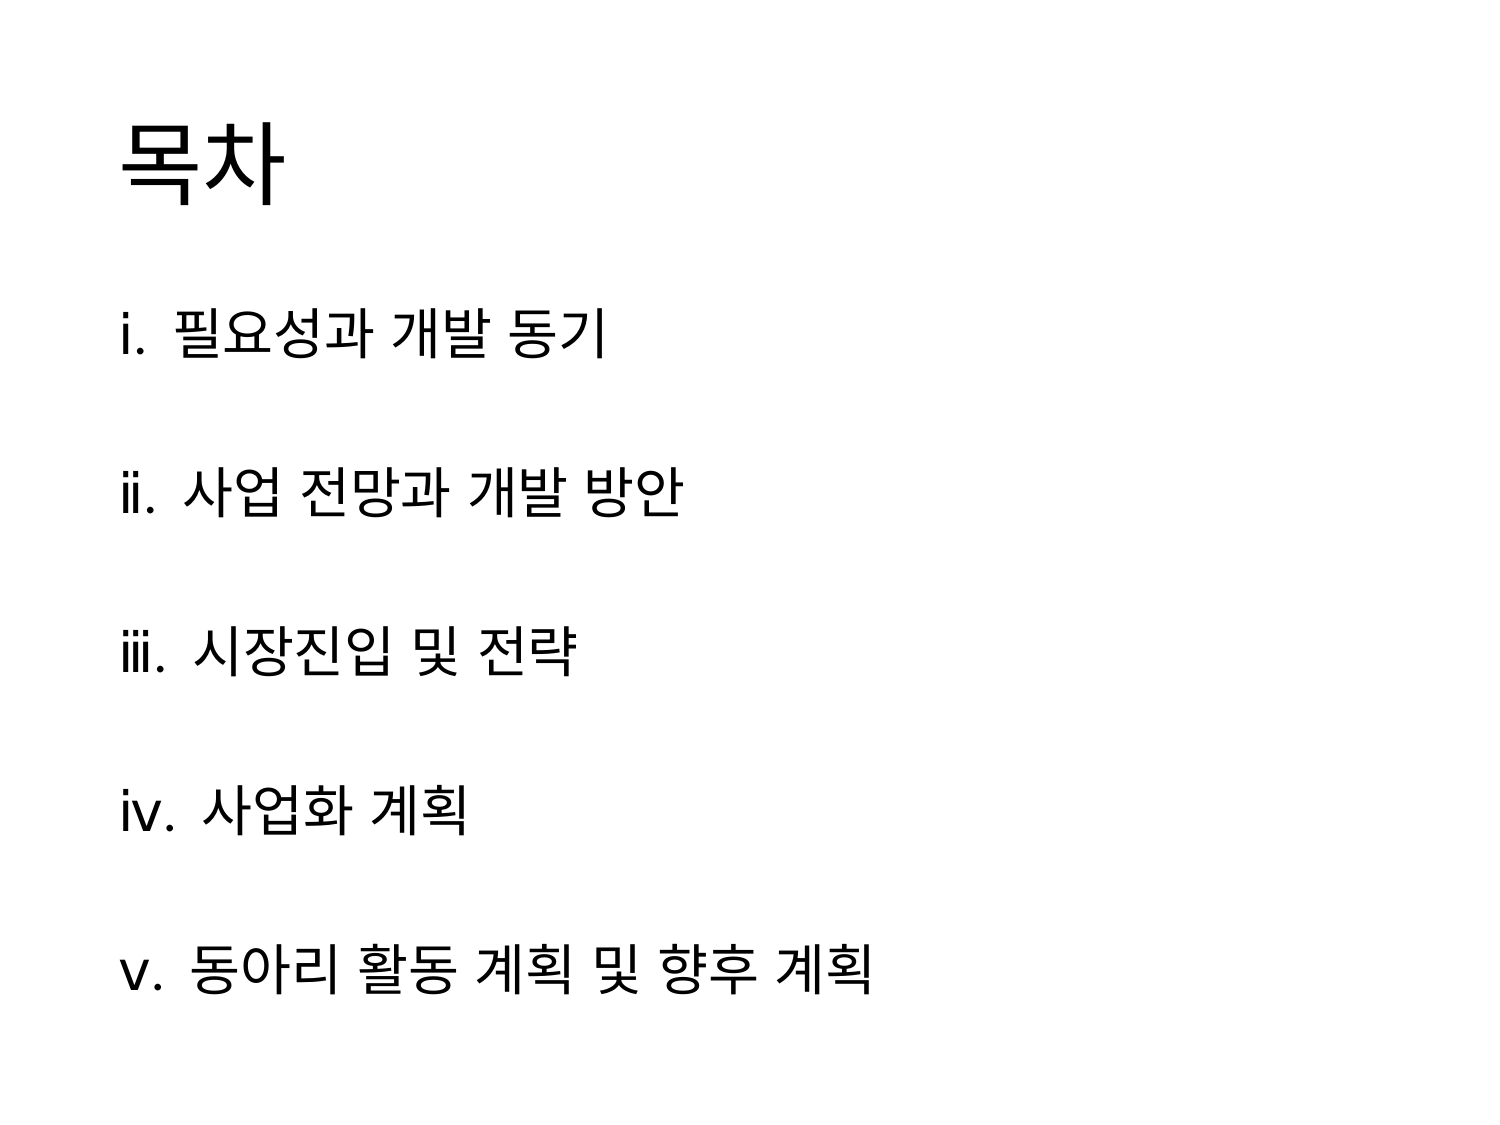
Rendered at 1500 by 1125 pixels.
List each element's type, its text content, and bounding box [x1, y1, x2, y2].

list ⅰ. 필요성과 개발 동기 ⅱ. 사업 전망과 개발 방안 ⅲ. 시장진입 및 전략 ⅳ. 사업화 계획 ⅴ. 동아리 활동 계획 및 향후 계획 [103, 299, 1397, 1014]
title 목차 [103, 59, 1397, 278]
